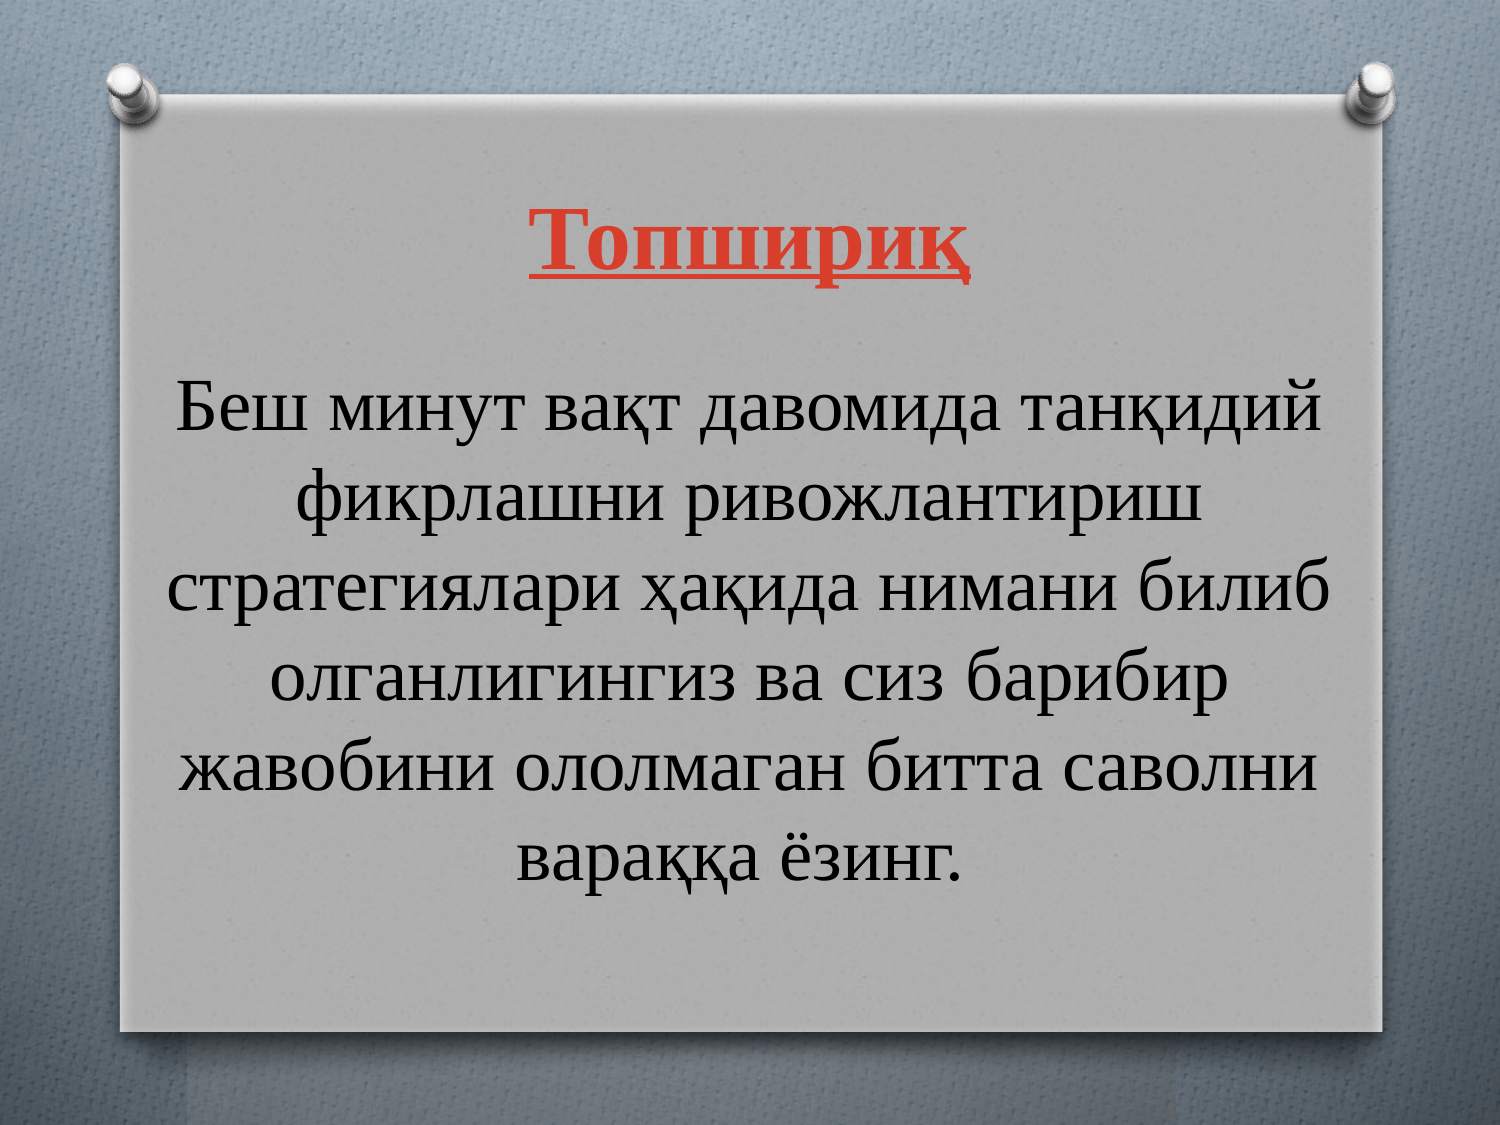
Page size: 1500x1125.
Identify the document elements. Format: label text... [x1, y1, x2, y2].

list Беш минут вақт давомида танқидий фикрлашни ривожлантириш стратегиялари ҳақида нимани билиб олганлигингиз ва сиз барибир жавобини ололмаган битта саволни вараққа ёзинг. [147, 347, 1353, 988]
picture [1317, 35, 1439, 151]
title Топшириқ [135, 134, 1365, 332]
picture [75, 29, 198, 142]
